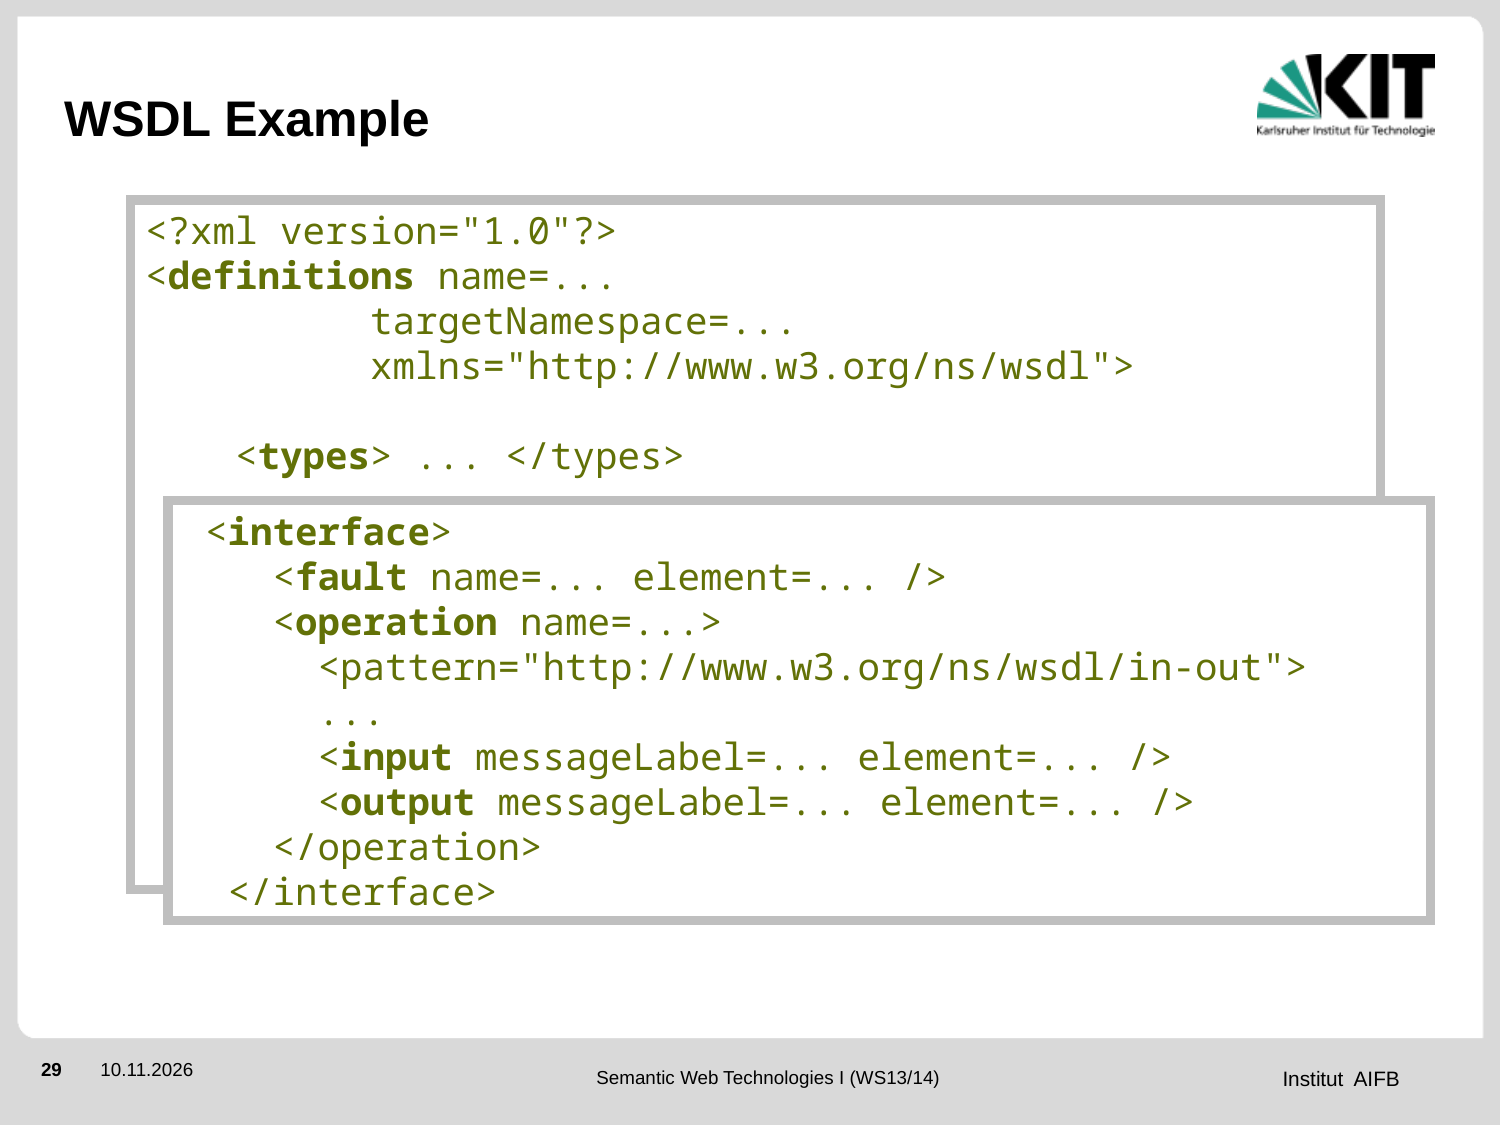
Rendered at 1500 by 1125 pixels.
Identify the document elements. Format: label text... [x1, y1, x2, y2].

picture [0, 0, 1500, 1125]
text_box <?xml version="1.0"?> <definitions name=... targetNamespace=... xmlns="http://www.w3.org/ns/wsdl"> <types> ... </types> [130, 199, 1381, 890]
title WSDL Example [64, 54, 1198, 147]
text_box <interface> <fault name=... element=... /> <operation name=...> <pattern="http://www.w3.org/ns/wsdl/in-out"> ... <input messageLabel=... element=... /> <output messageLabel=... element=... /> </operation> </interface> [167, 500, 1431, 921]
